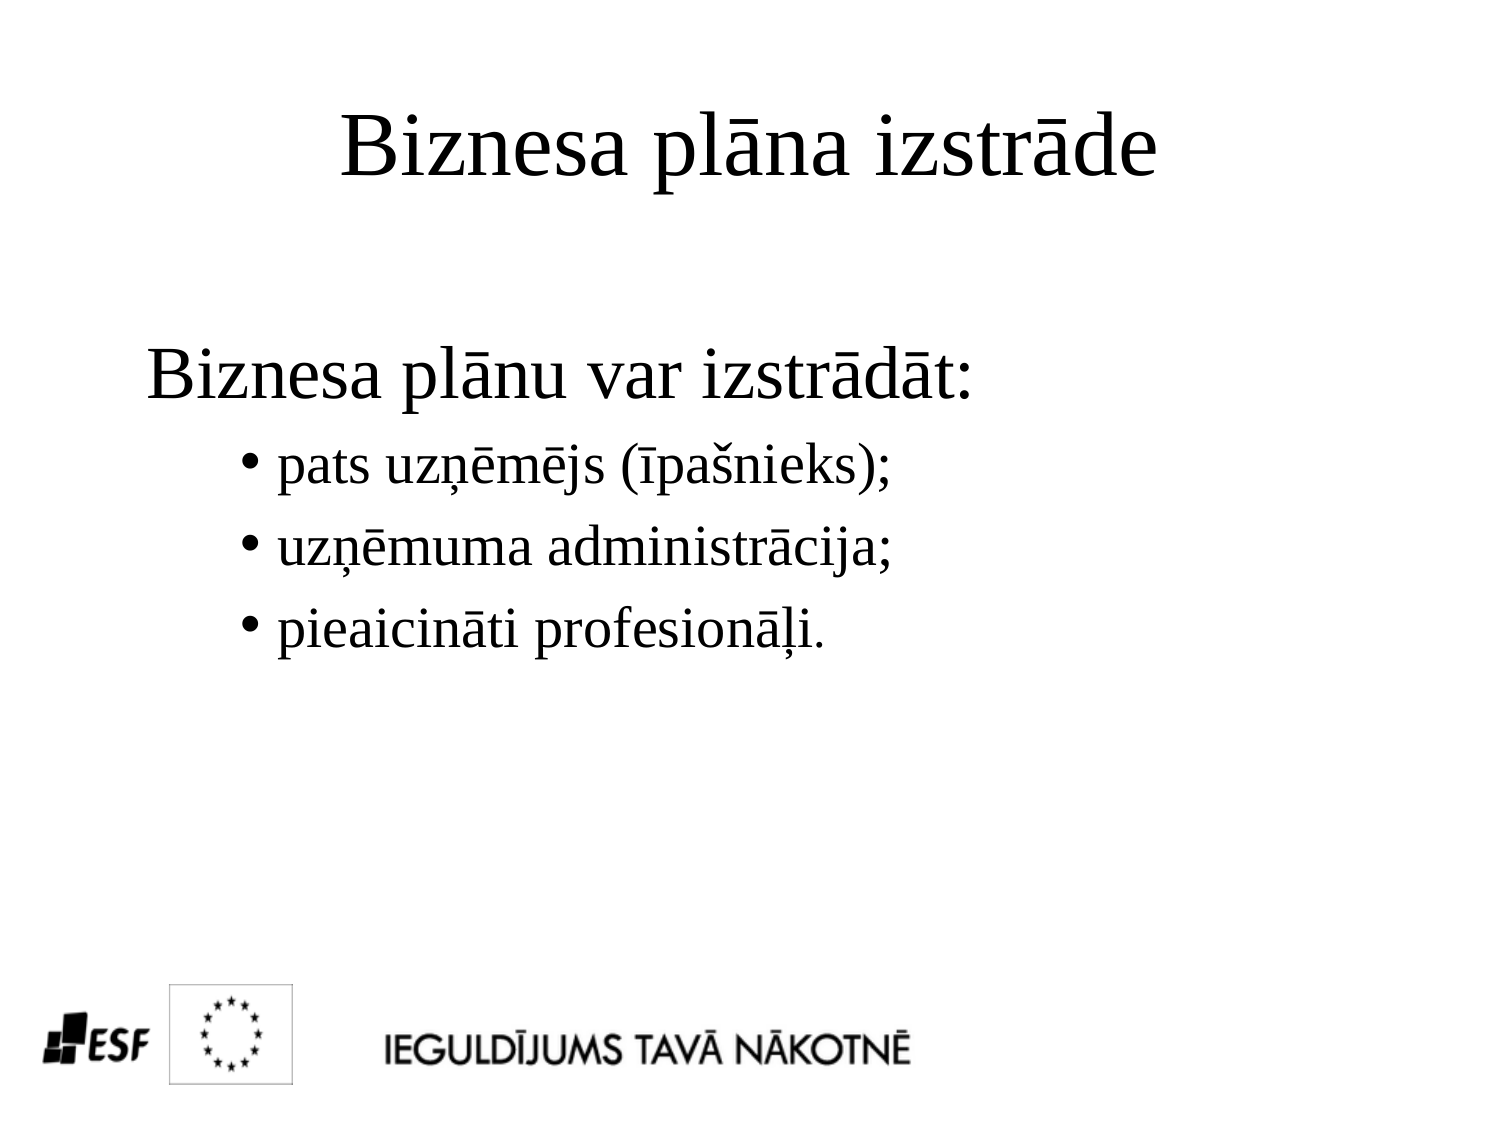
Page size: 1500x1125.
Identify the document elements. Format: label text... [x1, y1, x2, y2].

picture [374, 1019, 922, 1083]
picture [23, 984, 294, 1085]
title Biznesa plāna izstrāde [75, 45, 1425, 233]
list Biznesa plānu var izstrādāt: pats uzņēmējs (īpašnieks); uzņēmuma administrācija; pieaicināti profesionāļi. [75, 316, 1425, 856]
